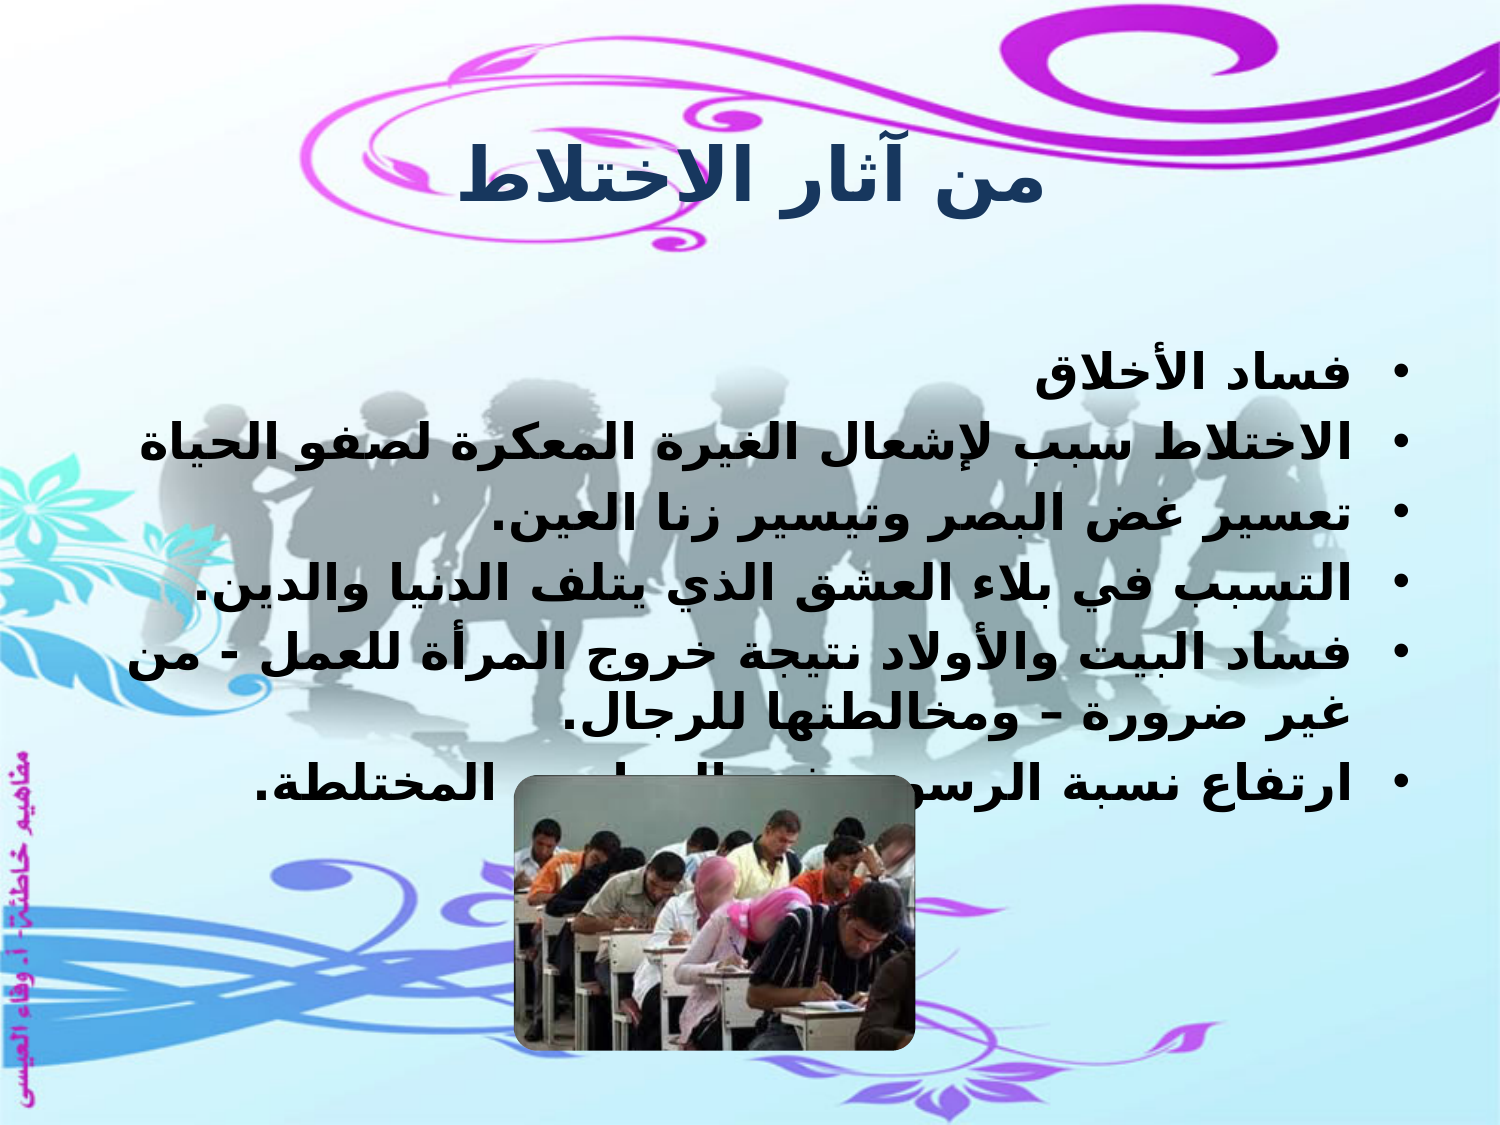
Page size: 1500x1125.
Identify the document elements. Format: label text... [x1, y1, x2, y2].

list فساد الأخلاق الاختلاط سبب لإشعال الغيرة المعكرة لصفو الحياة تعسير غض البصر وتيسير زنا العين. التسبب في بلاء العشق الذي يتلف الدنيا والدين. فساد البيت والأولاد نتيجة خروج المرأة للعمل - من غير ضرورة – ومخالطتها للرجال. ارتفاع نسبة الرسوب في المدارس المختلطة. [74, 262, 1426, 1006]
picture [0, 0, 1500, 1125]
title من آثار الاختلاط [76, 77, 1427, 266]
